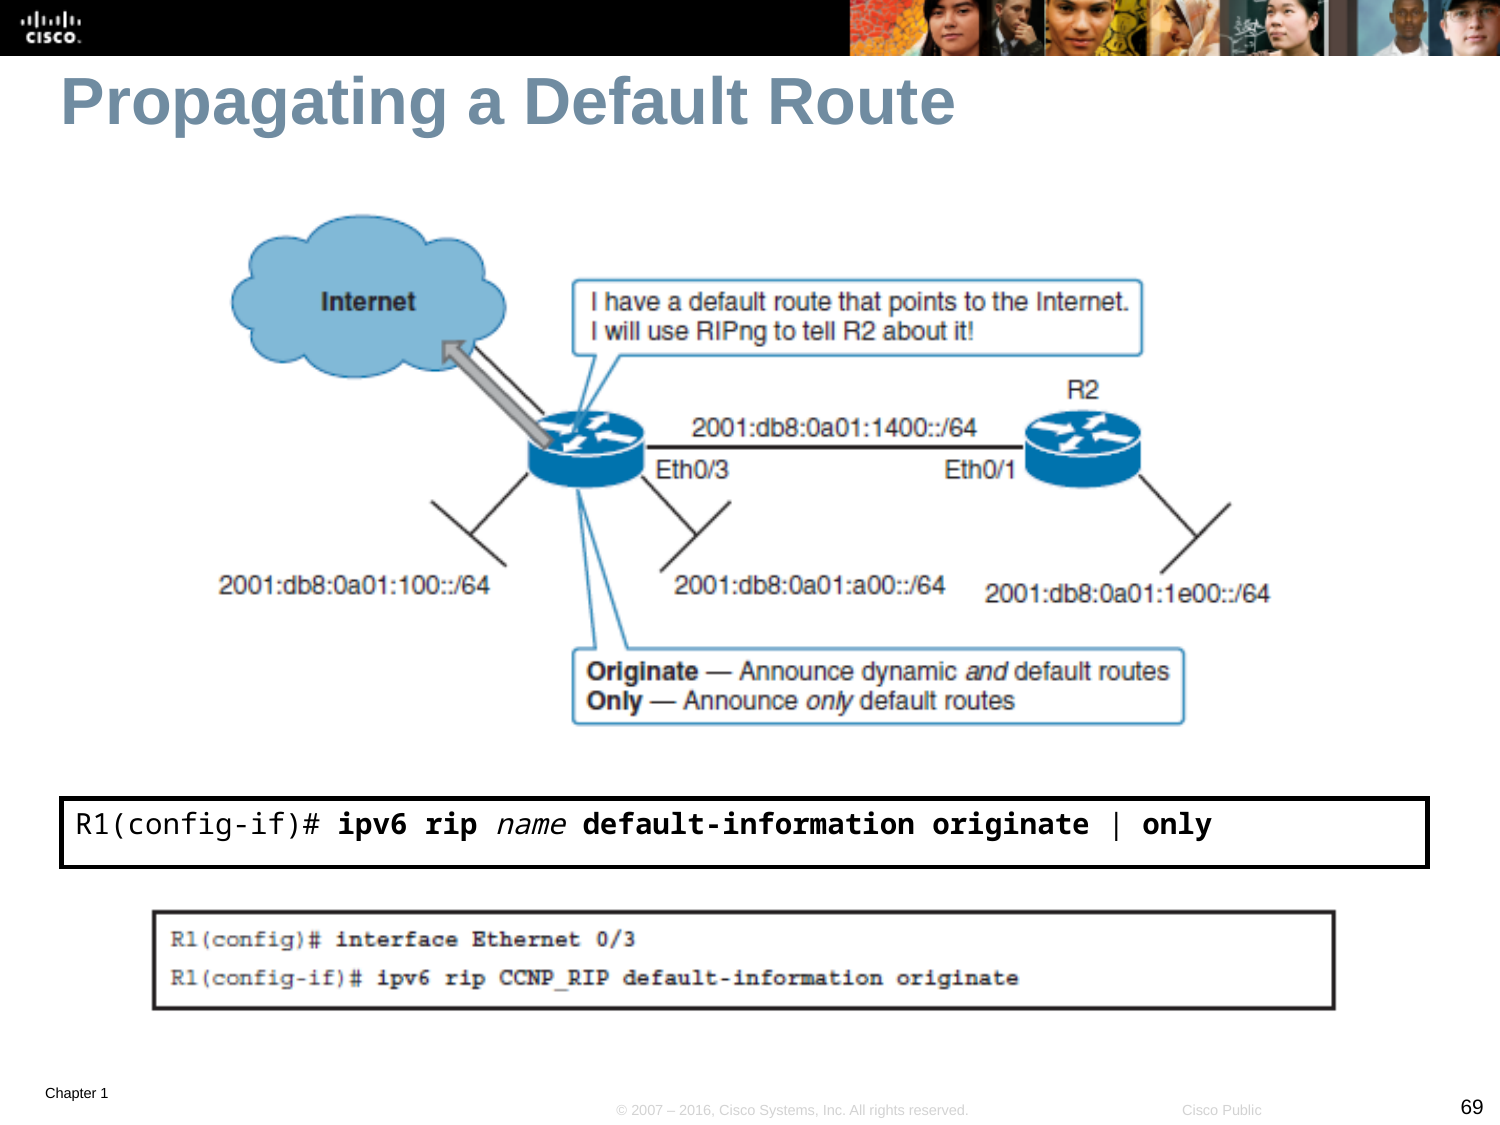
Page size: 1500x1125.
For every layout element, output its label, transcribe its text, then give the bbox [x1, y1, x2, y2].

title Propagating a Default Route [45, 59, 1444, 182]
picture [0, 0, 1500, 56]
picture [140, 902, 1349, 1024]
picture [165, 181, 1324, 746]
list R1(config-if)# ipv6 rip name default-information originate | only [61, 798, 1429, 868]
